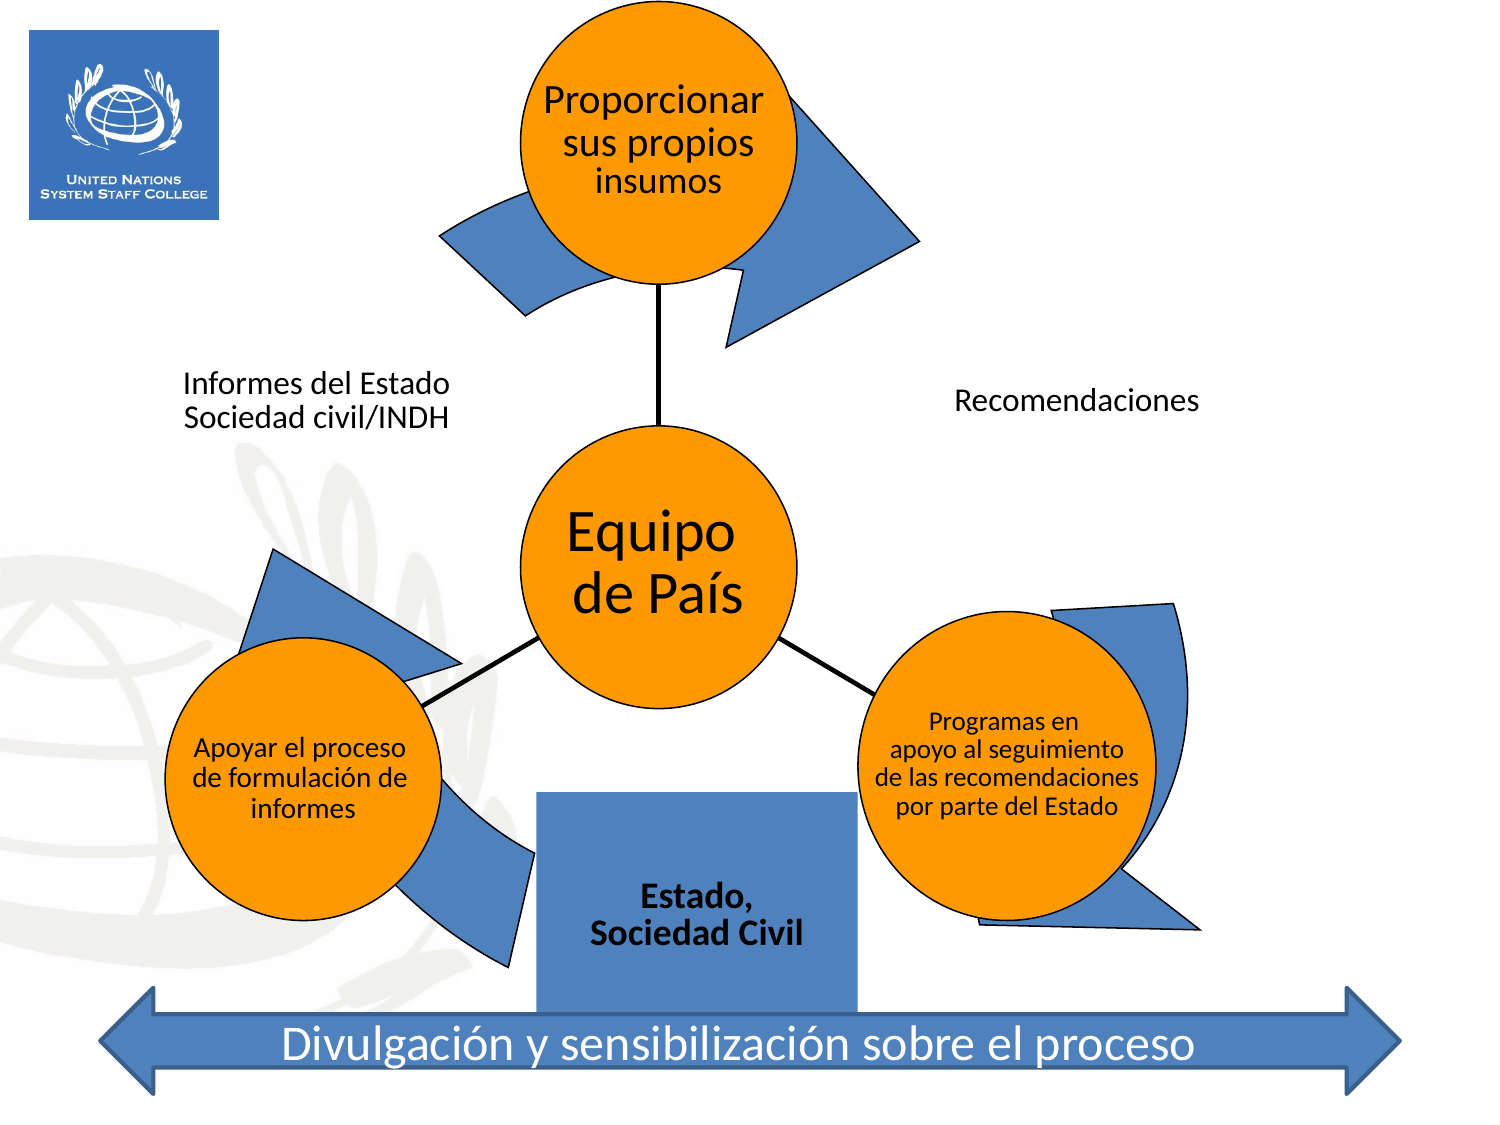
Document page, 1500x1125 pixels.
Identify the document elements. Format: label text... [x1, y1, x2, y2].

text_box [76, 89, 1318, 1060]
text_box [164, 1, 1157, 921]
picture [29, 30, 164, 220]
text_box Divulgación y sensibilización sobre el proceso [124, 985, 1402, 1096]
